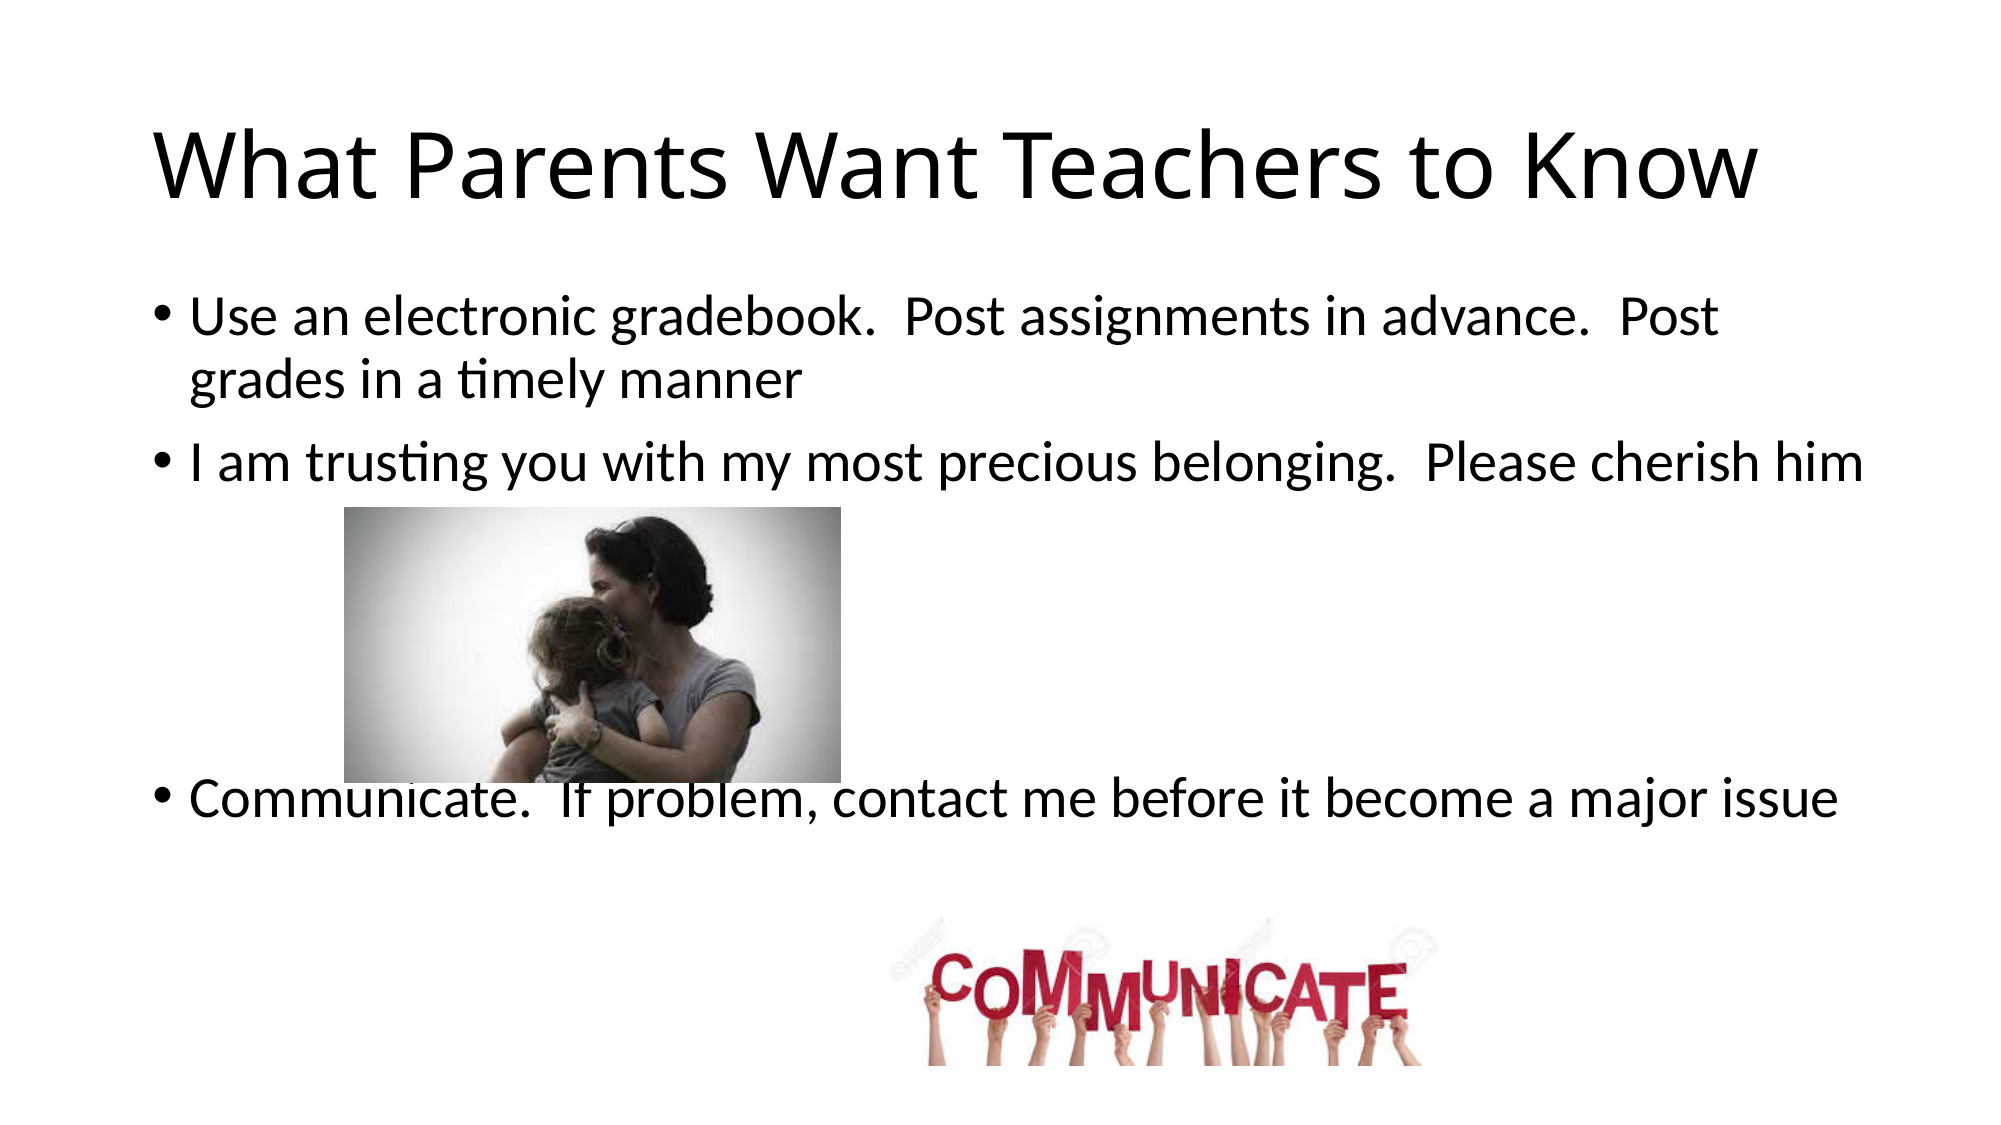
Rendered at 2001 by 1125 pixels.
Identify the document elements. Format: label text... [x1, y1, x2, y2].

title What Parents Want Teachers to Know [137, 59, 1863, 277]
picture [344, 507, 841, 783]
list Use an electronic gradebook. Post assignments in advance. Post grades in a timely manner I am trusting you with my most precious belonging. Please cherish him Communicate. If problem, contact me before it become a major issue [137, 277, 1884, 1066]
picture [875, 904, 1454, 1066]
